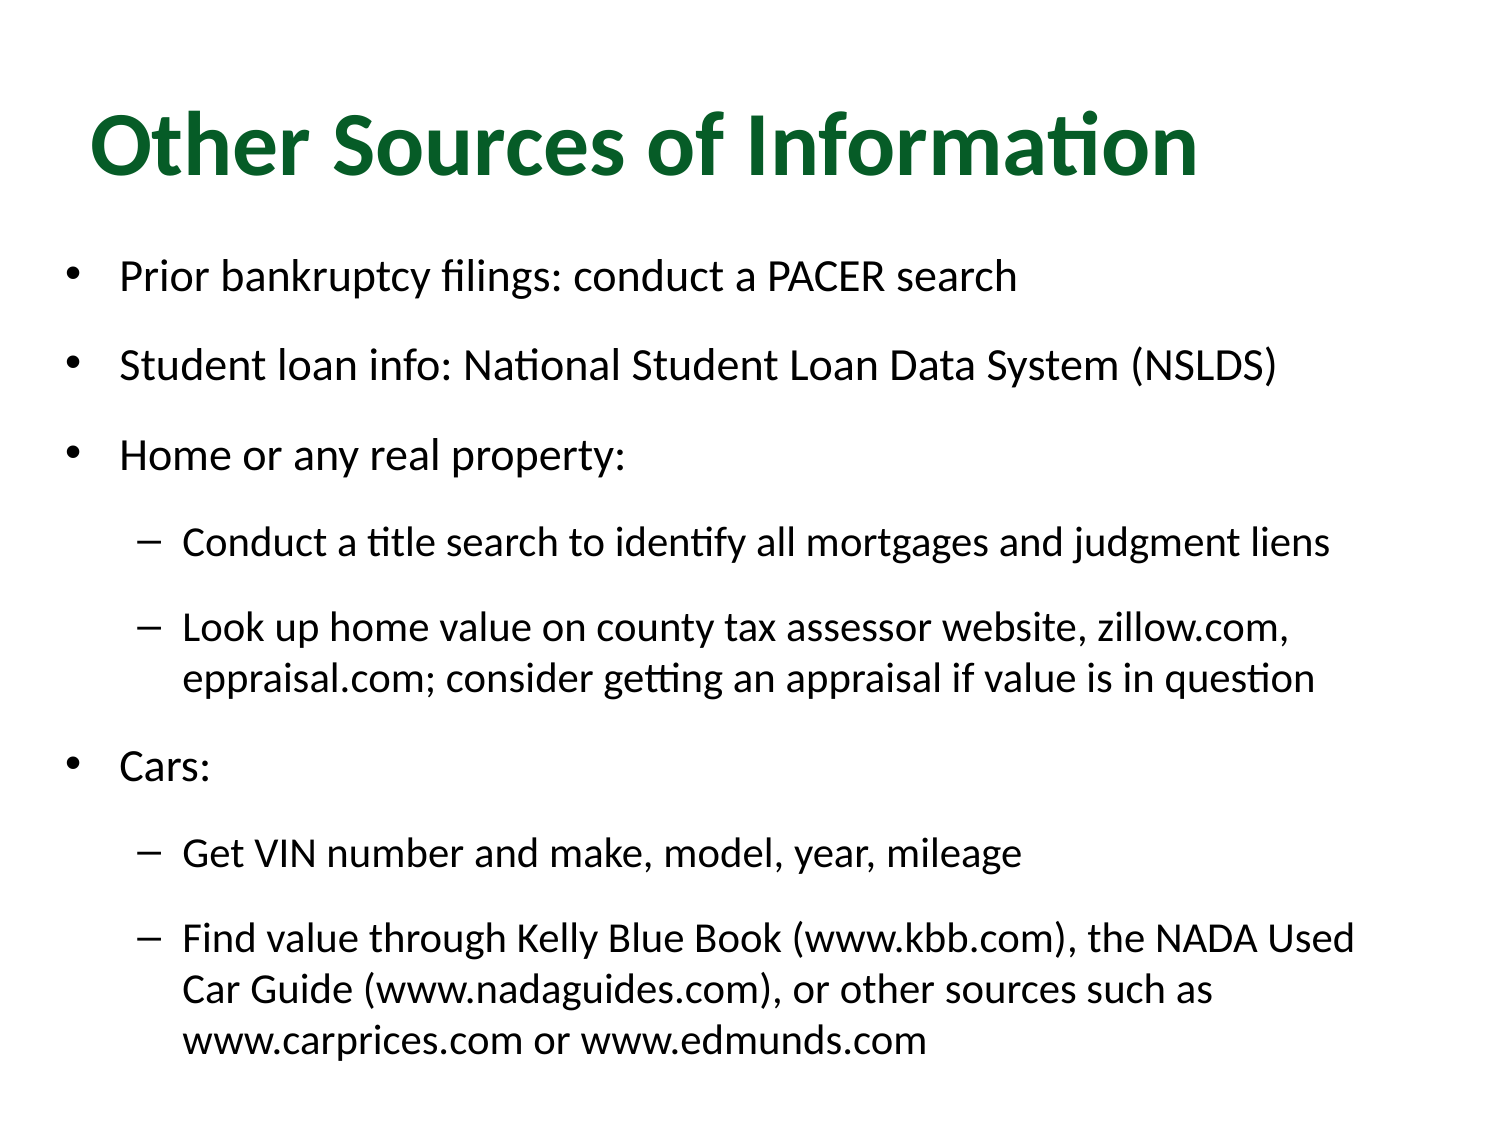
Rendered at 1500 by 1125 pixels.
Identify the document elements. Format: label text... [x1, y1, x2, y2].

list Prior bankruptcy filings: conduct a PACER search Student loan info: National Student Loan Data System (NSLDS) Home or any real property: Conduct a title search to identify all mortgages and judgment liens Look up home value on county tax assessor website, zillow.com, eppraisal.com; consider getting an appraisal if value is in question Cars: Get VIN number and make, model, year, mileage Find value through Kelly Blue Book (www.kbb.com), the NADA Used Car Guide (www.nadaguides.com), or other sources such as www.carprices.com or www.edmunds.com [50, 237, 1425, 1088]
title Other Sources of Information [75, 45, 1425, 233]
